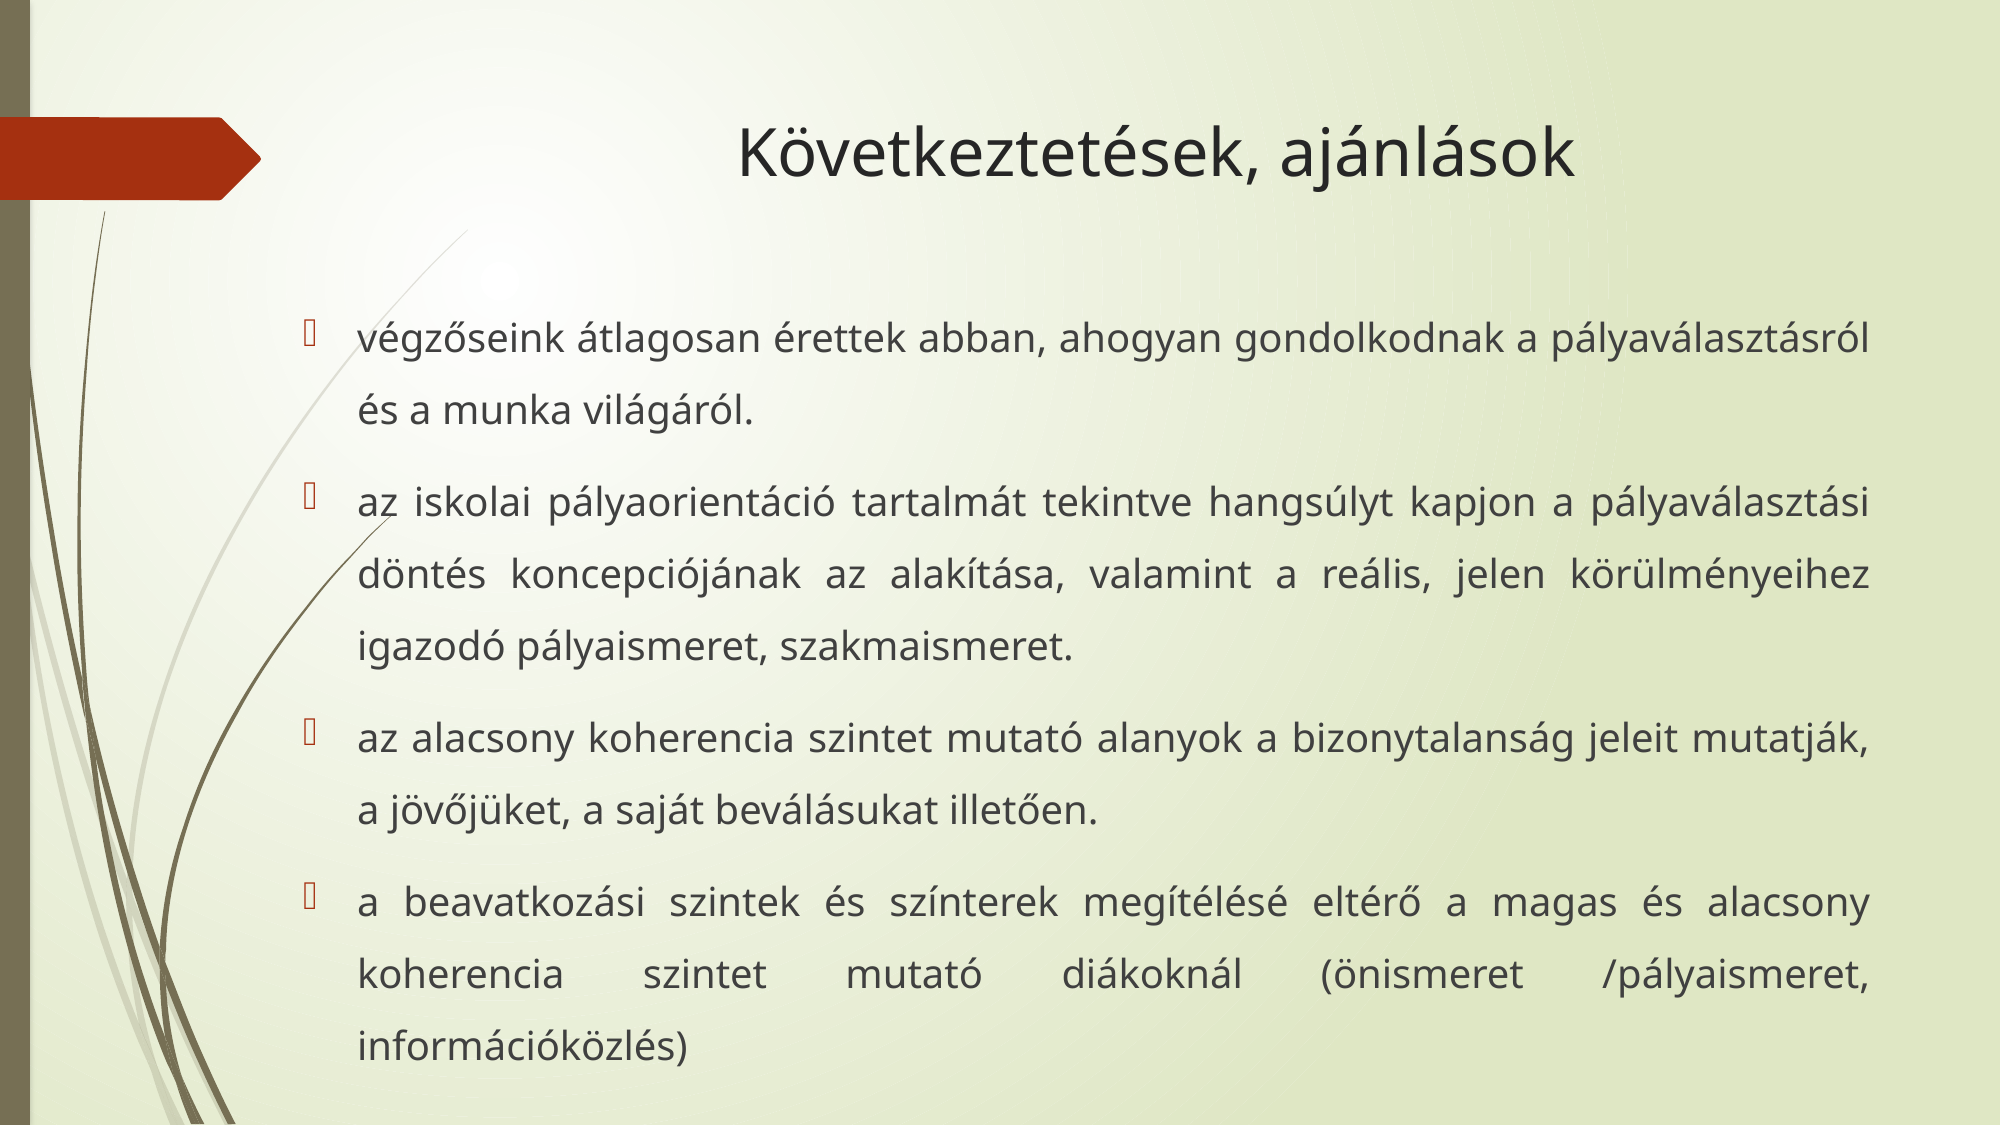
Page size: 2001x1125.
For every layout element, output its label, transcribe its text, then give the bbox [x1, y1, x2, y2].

title Következtetések, ajánlások [425, 102, 1888, 200]
list végzőseink átlagosan érettek abban, ahogyan gondolkodnak a pályaválasztásról és a munka világáról. az iskolai pályaorientáció tartalmát tekintve hangsúlyt kapjon a pályaválasztási döntés koncepciójának az alakítása, valamint a reális, jelen körülményeihez igazodó pályaismeret, szakmaismeret. az alacsony koherencia szintet mutató alanyok a bizonytalanság jeleit mutatják, a jövőjüket, a saját beválásukat illetően. a beavatkozási szintek és színterek megítélésé eltérő a magas és alacsony koherencia szintet mutató diákoknál (önismeret /pályaismeret, információközlés) [288, 280, 1888, 1079]
